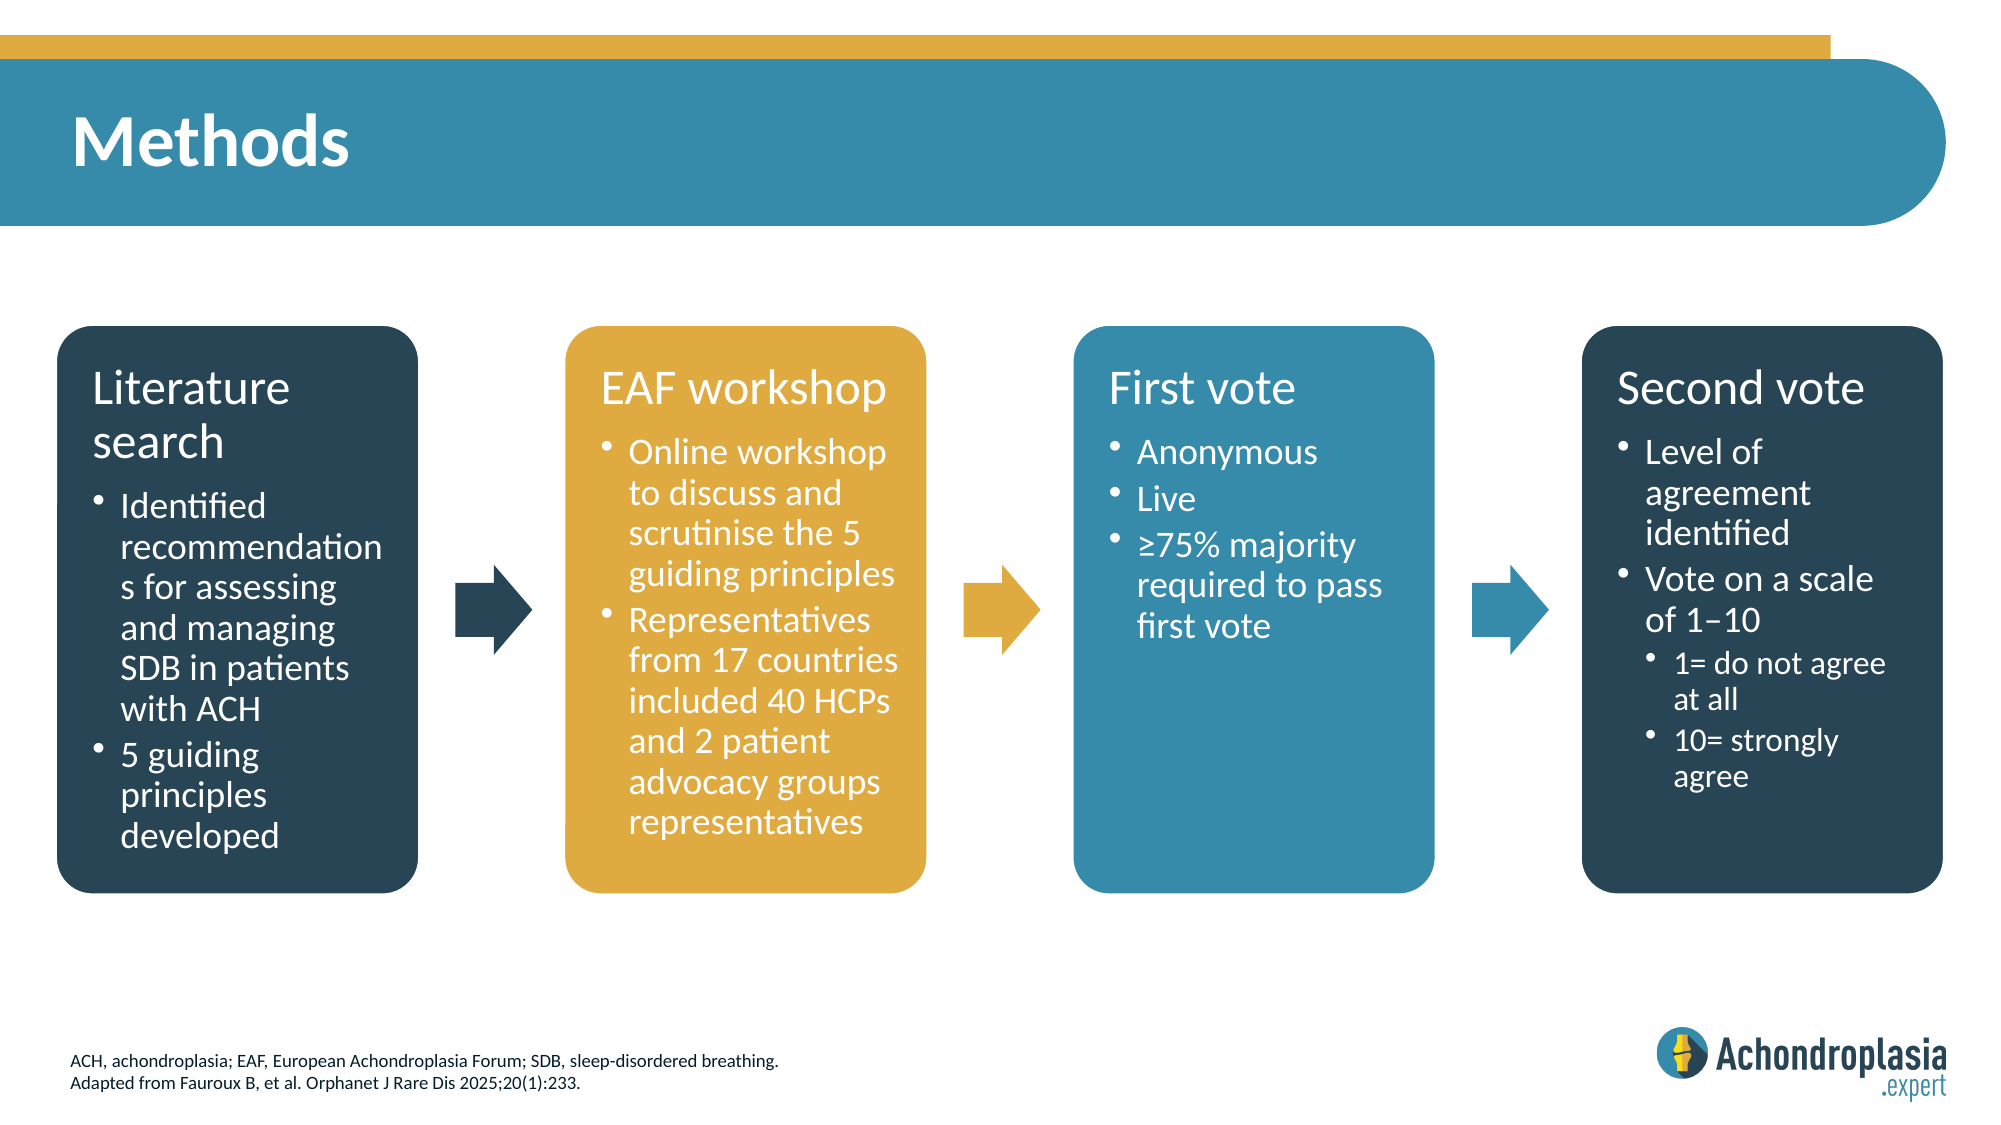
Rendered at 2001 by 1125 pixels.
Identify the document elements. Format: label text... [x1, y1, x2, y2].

footer ACH, achondroplasia; EAF, European Achondroplasia Forum; SDB, sleep-disordered breathing. Adapted from Fauroux B, et al. Orphanet J Rare Dis 2025;20(1):233. [55, 1005, 1656, 1102]
picture [1656, 1027, 1947, 1102]
title Methods [56, 59, 1888, 225]
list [55, 237, 1945, 982]
